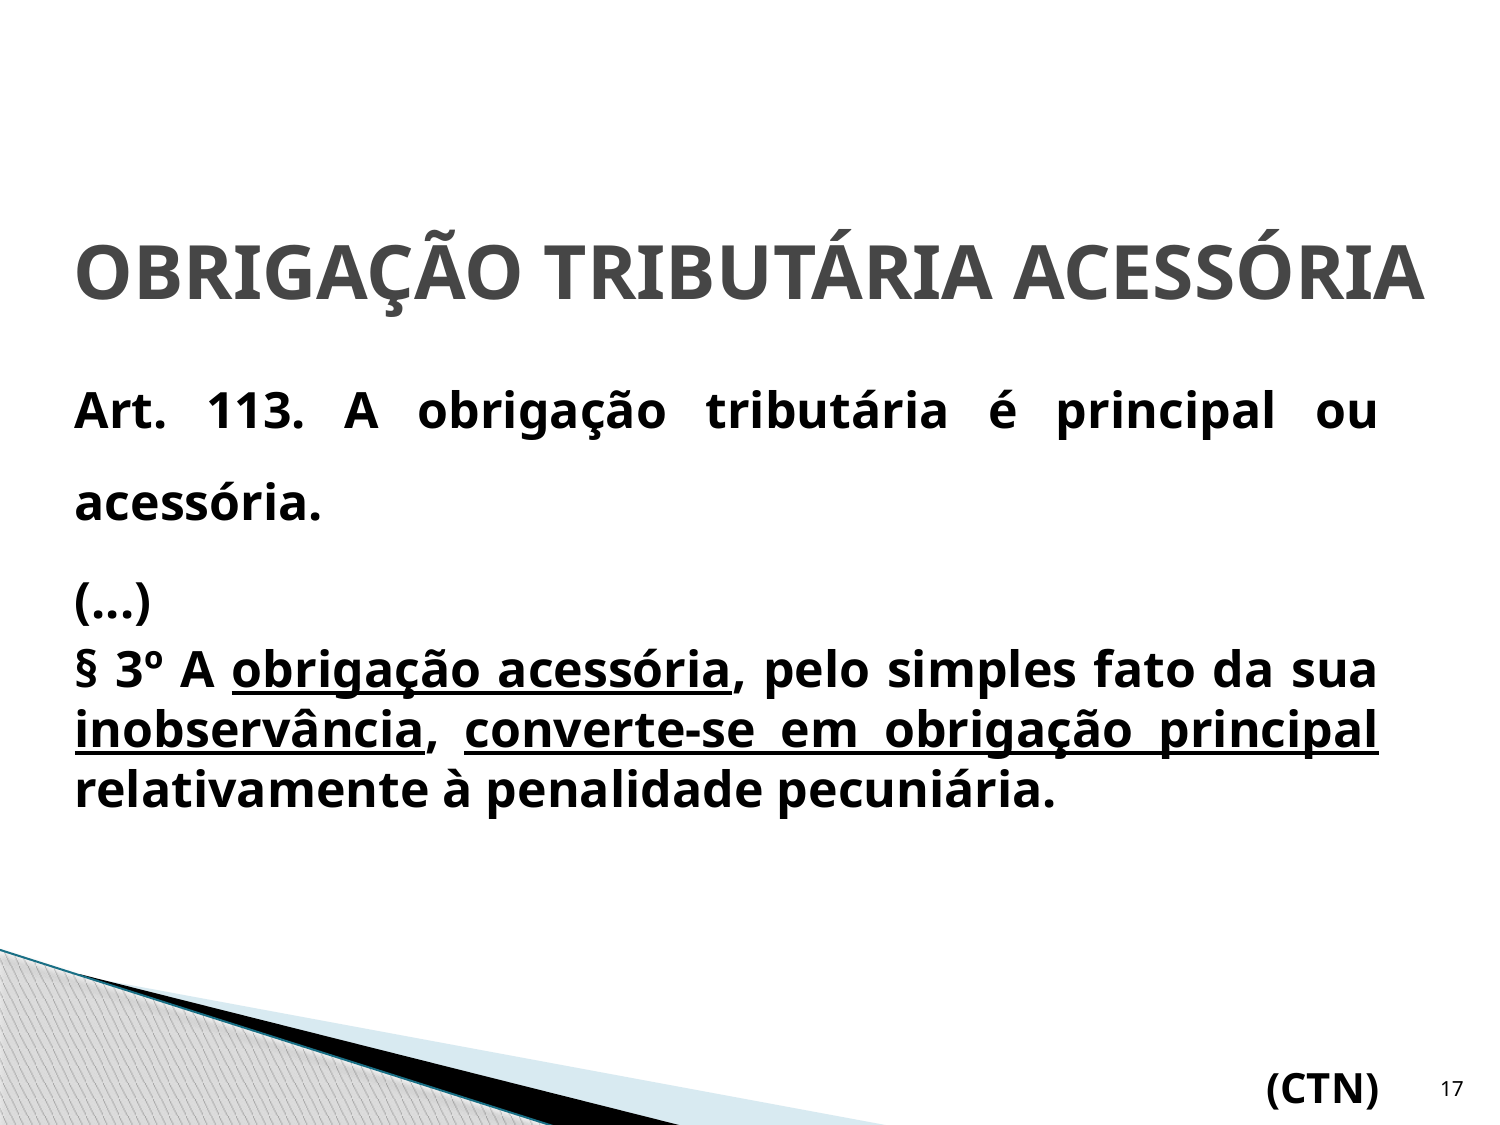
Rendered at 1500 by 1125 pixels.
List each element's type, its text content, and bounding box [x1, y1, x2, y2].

slide_number 17 [1418, 1051, 1479, 1112]
title OBRIGAÇÃO TRIBUTÁRIA ACESSÓRIA [0, 234, 1500, 305]
list Art. 113. A obrigação tributária é principal ou acessória. (...) § 3º A obrigação acessória, pelo simples fato da sua inobservância, converte-se em obrigação principal relativamente à penalidade pecuniária. (CTN) [0, 327, 1395, 1125]
